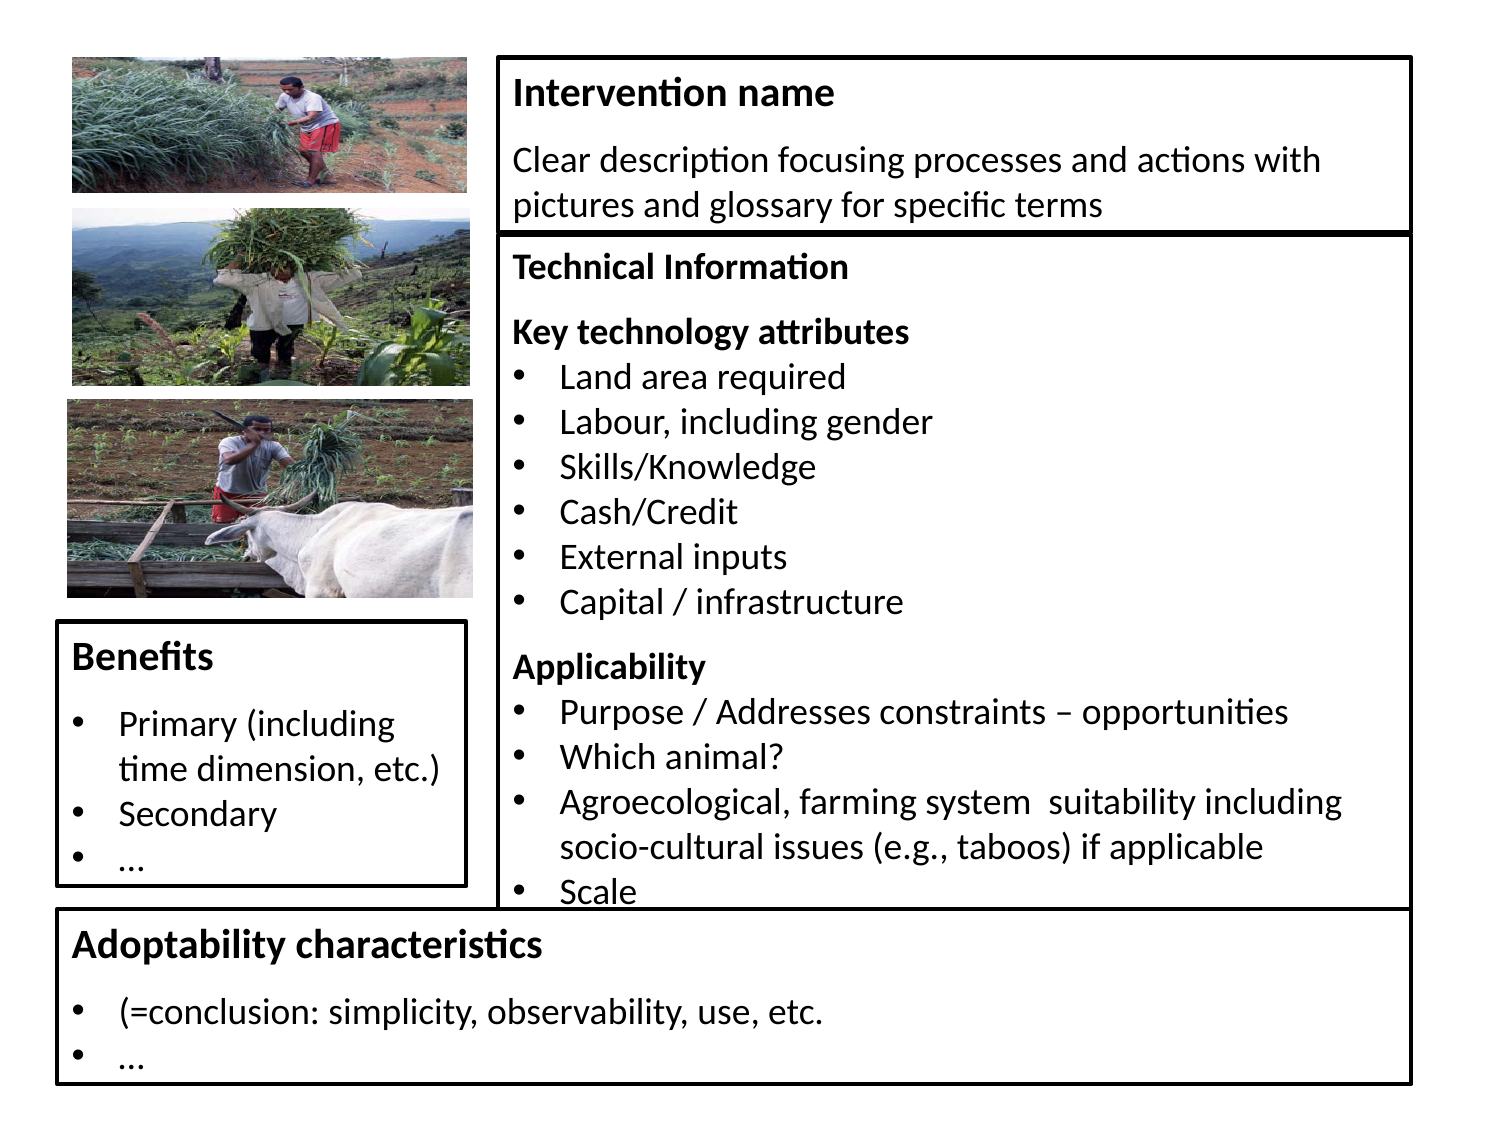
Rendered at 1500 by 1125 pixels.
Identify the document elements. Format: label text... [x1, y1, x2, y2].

picture [67, 399, 473, 599]
text_box Intervention name Clear description focusing processes and actions with pictures and glossary for specific terms [496, 55, 1413, 233]
text_box Technical Information Key technology attributes Land area required Labour, including gender Skills/Knowledge Cash/Credit External inputs Capital / infrastructure Applicability Purpose / Addresses constraints – opportunities Which animal? Agroecological, farming system suitability including socio-cultural issues (e.g., taboos) if applicable Scale History of use Potential to integrate with … [496, 233, 1413, 907]
text_box Adoptability characteristics (=conclusion: simplicity, observability, use, etc. … [55, 907, 1413, 1086]
picture [72, 207, 470, 386]
text_box Benefits Primary (including time dimension, etc.) Secondary … [55, 619, 468, 888]
picture [72, 57, 467, 194]
